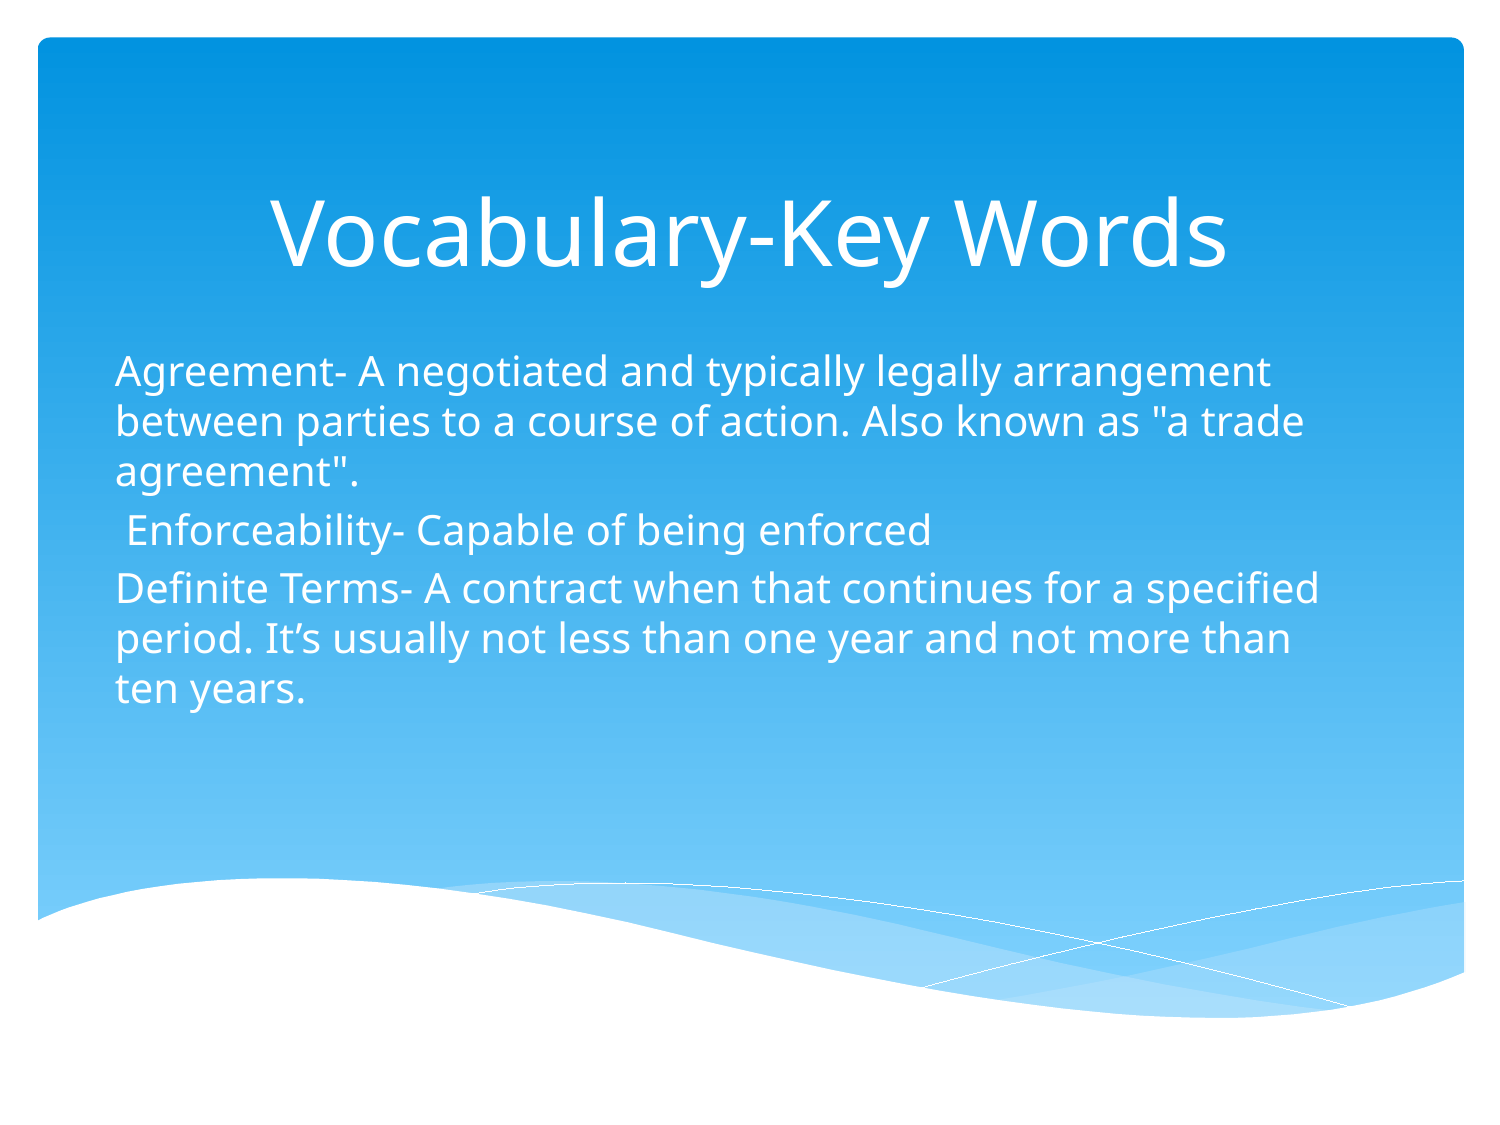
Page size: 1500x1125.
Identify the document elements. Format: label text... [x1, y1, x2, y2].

title Vocabulary-Key Words [112, 99, 1388, 292]
subtitle Agreement- A negotiated and typically legally arrangement between parties to a course of action. Also known as "a trade agreement". Enforceability- Capable of being enforced Definite Terms- A contract when that continues for a specified period. It’s usually not less than one year and not more than ten years. [99, 337, 1363, 988]
